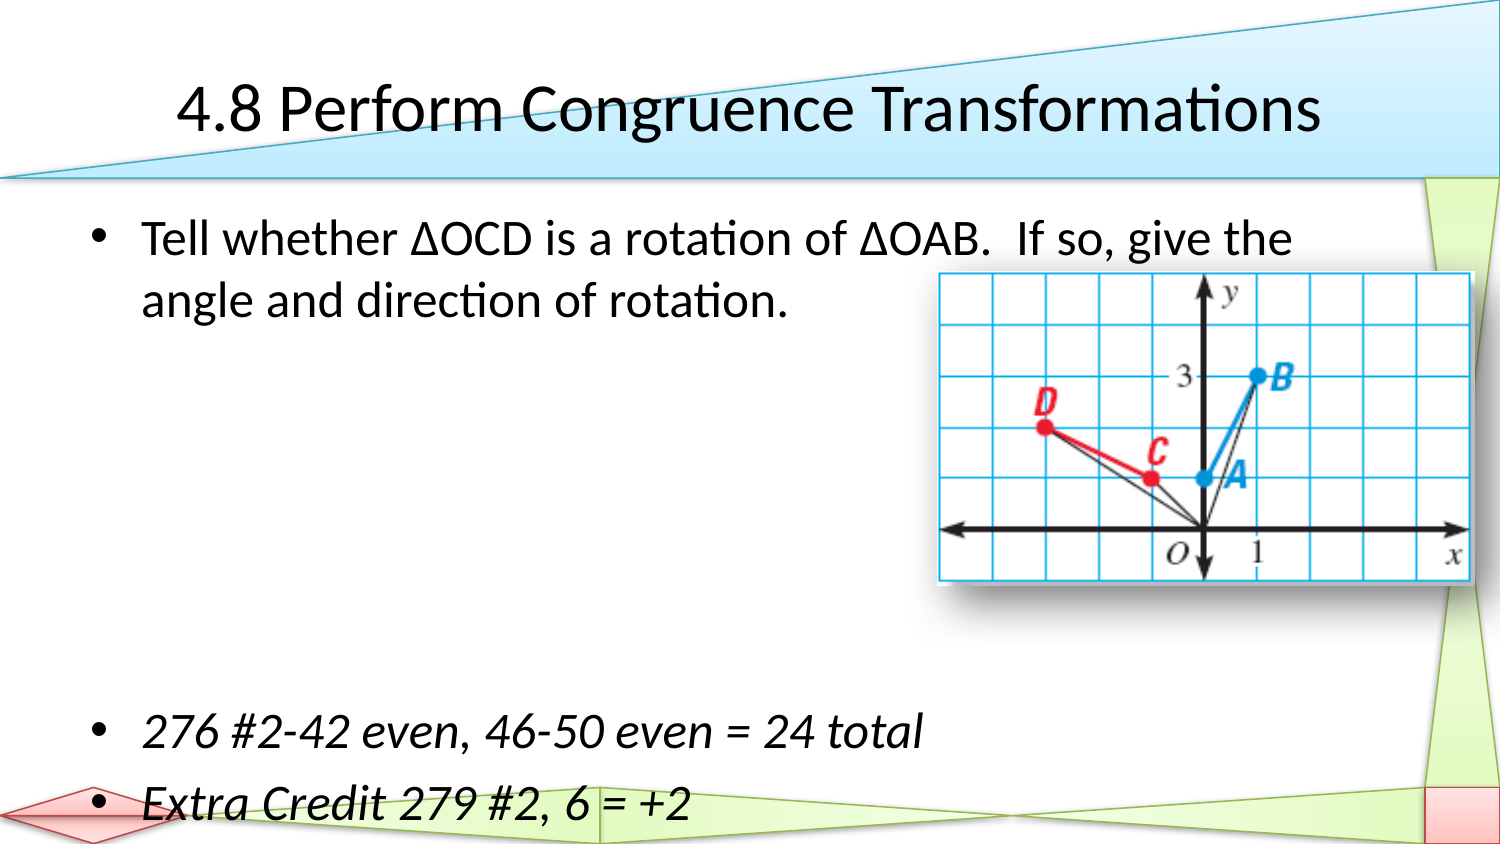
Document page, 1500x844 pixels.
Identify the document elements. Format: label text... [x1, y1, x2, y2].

title 4.8 Perform Congruence Transformations [75, 33, 1425, 175]
list Tell whether ΔOCD is a rotation of ΔOAB. If so, give the angle and direction of rotation. 276 #2-42 even, 46-50 even = 24 total Extra Credit 279 #2, 6 = +2 [75, 196, 1425, 844]
picture [937, 271, 1476, 587]
